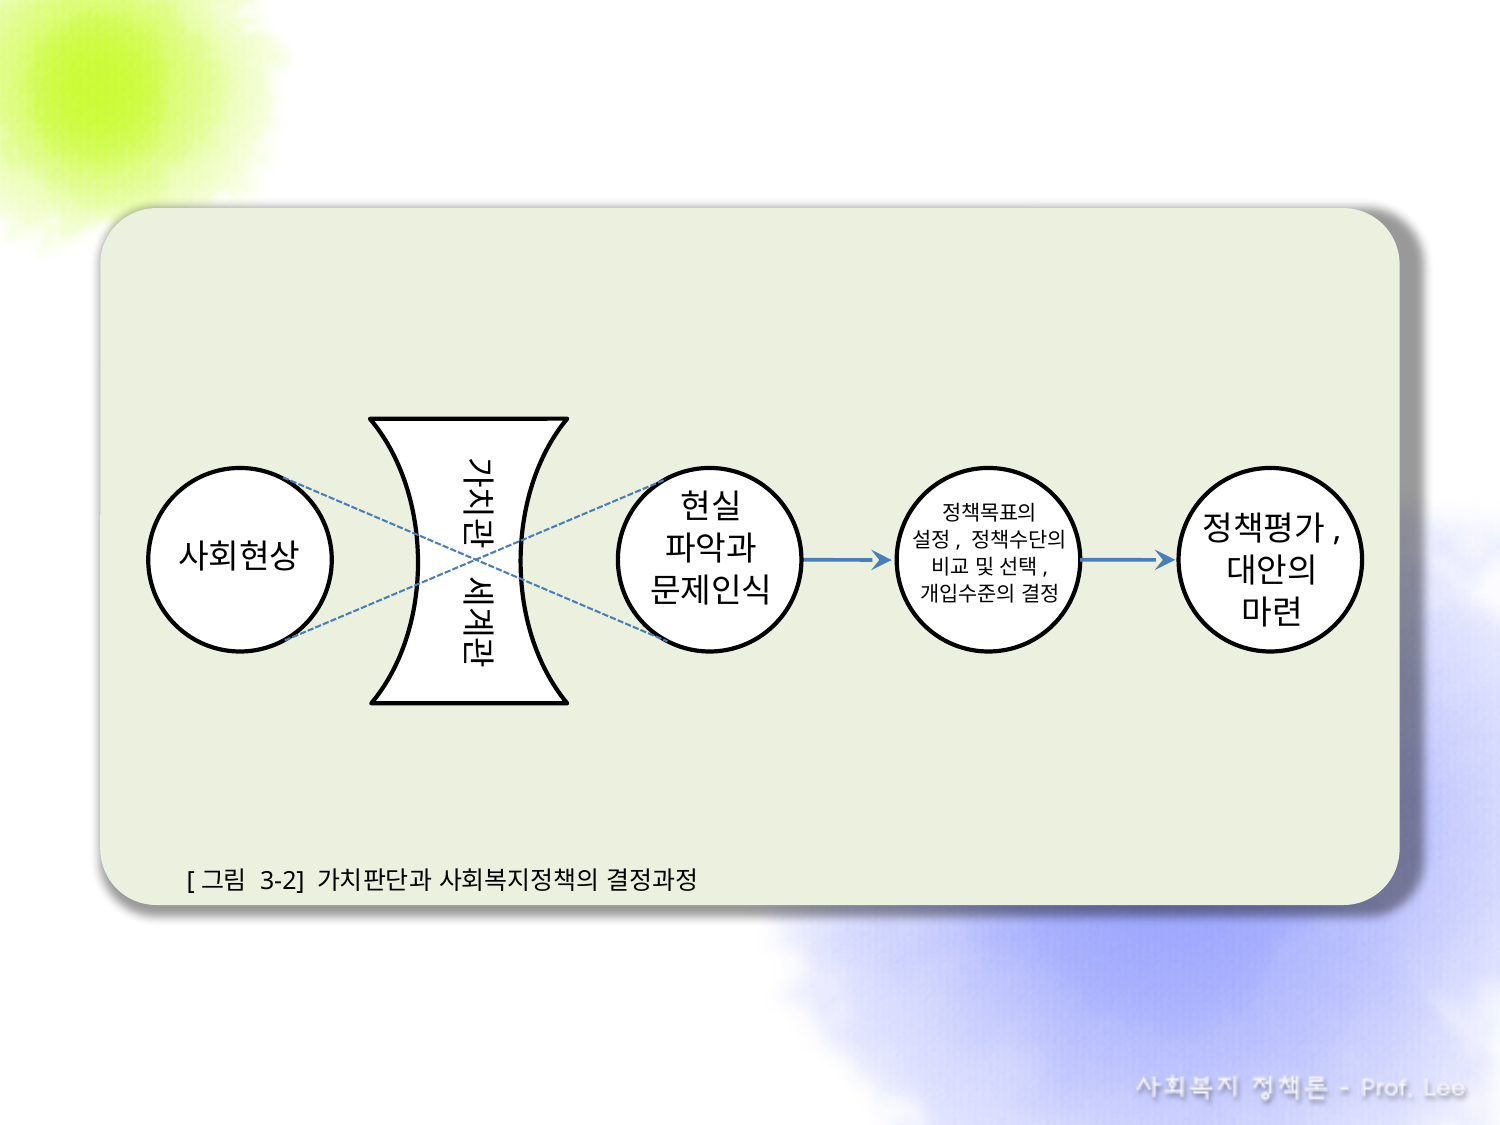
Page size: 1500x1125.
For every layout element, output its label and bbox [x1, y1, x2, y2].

text_box [850, 467, 1130, 652]
text_box [282, 477, 668, 642]
text_box [1178, 467, 1363, 652]
text_box [100, 207, 1400, 906]
text_box [121, 392, 813, 734]
picture [0, 0, 1500, 1125]
